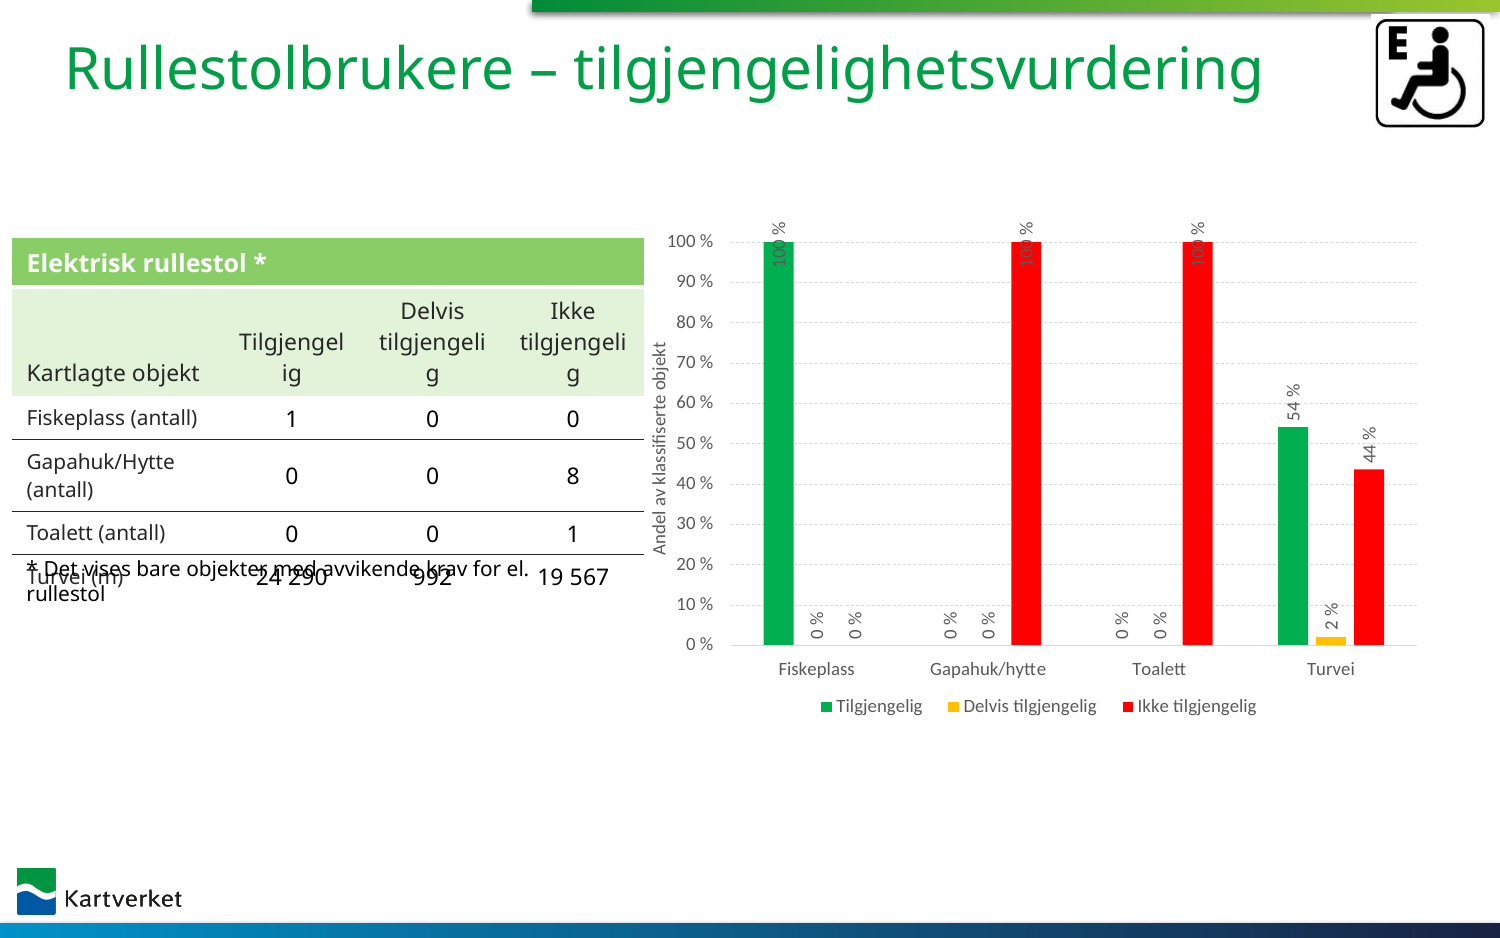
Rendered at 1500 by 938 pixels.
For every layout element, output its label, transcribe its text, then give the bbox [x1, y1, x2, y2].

text_box Rullestolbrukere – tilgjengelighetsvurdering [49, 12, 1372, 109]
table_cell 0 [362, 512, 503, 548]
picture [643, 218, 1428, 728]
table_cell Delvis tilgjengelig [362, 289, 503, 396]
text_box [1371, 13, 1491, 133]
table_cell 1 [503, 512, 638, 554]
table_cell Kartlagte objekt [12, 289, 222, 396]
table_cell 19 567 [597, 555, 638, 598]
table_cell Gapahuk/Hytte (antall) [12, 440, 222, 511]
table_cell 0 [503, 396, 638, 439]
text_box * Det vises bare objekter med avvikende krav for el. rullestol [11, 548, 597, 613]
table_cell 8 [503, 440, 638, 511]
table_cell Tilgjengelig [222, 289, 362, 396]
table_cell Ikke tilgjengelig [503, 289, 638, 396]
table_cell Fiskeplass (antall) [12, 396, 222, 439]
table_cell Toalett (antall) [12, 512, 222, 548]
table_header Elektrisk rullestol * [12, 238, 638, 285]
table_cell 0 [222, 440, 362, 511]
table_cell 1 [222, 396, 362, 439]
table_cell 0 [362, 396, 503, 439]
table_cell 0 [362, 440, 503, 511]
table_cell 0 [222, 512, 362, 548]
